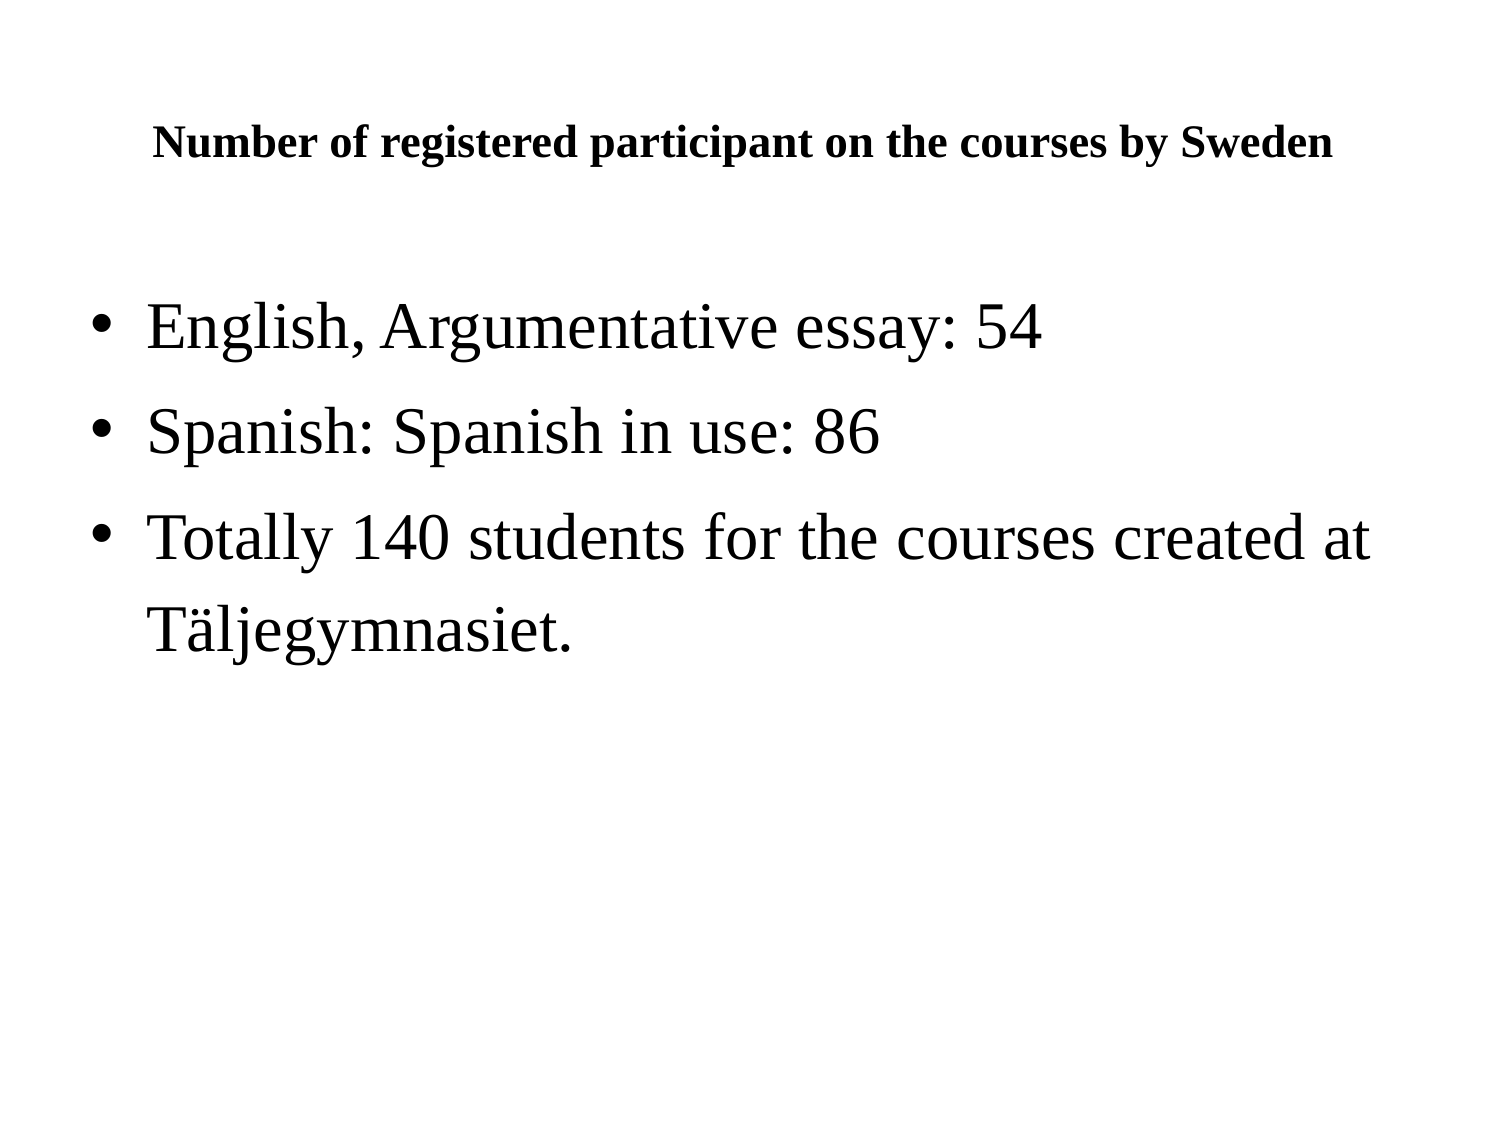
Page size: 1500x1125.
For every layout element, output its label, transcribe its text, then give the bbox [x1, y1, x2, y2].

title Number of registered participant on the courses by Sweden [75, 45, 1425, 233]
list English, Argumentative essay: 54 Spanish: Spanish in use: 86 Totally 140 students for the courses created at Täljegymnasiet. [75, 262, 1425, 1005]
